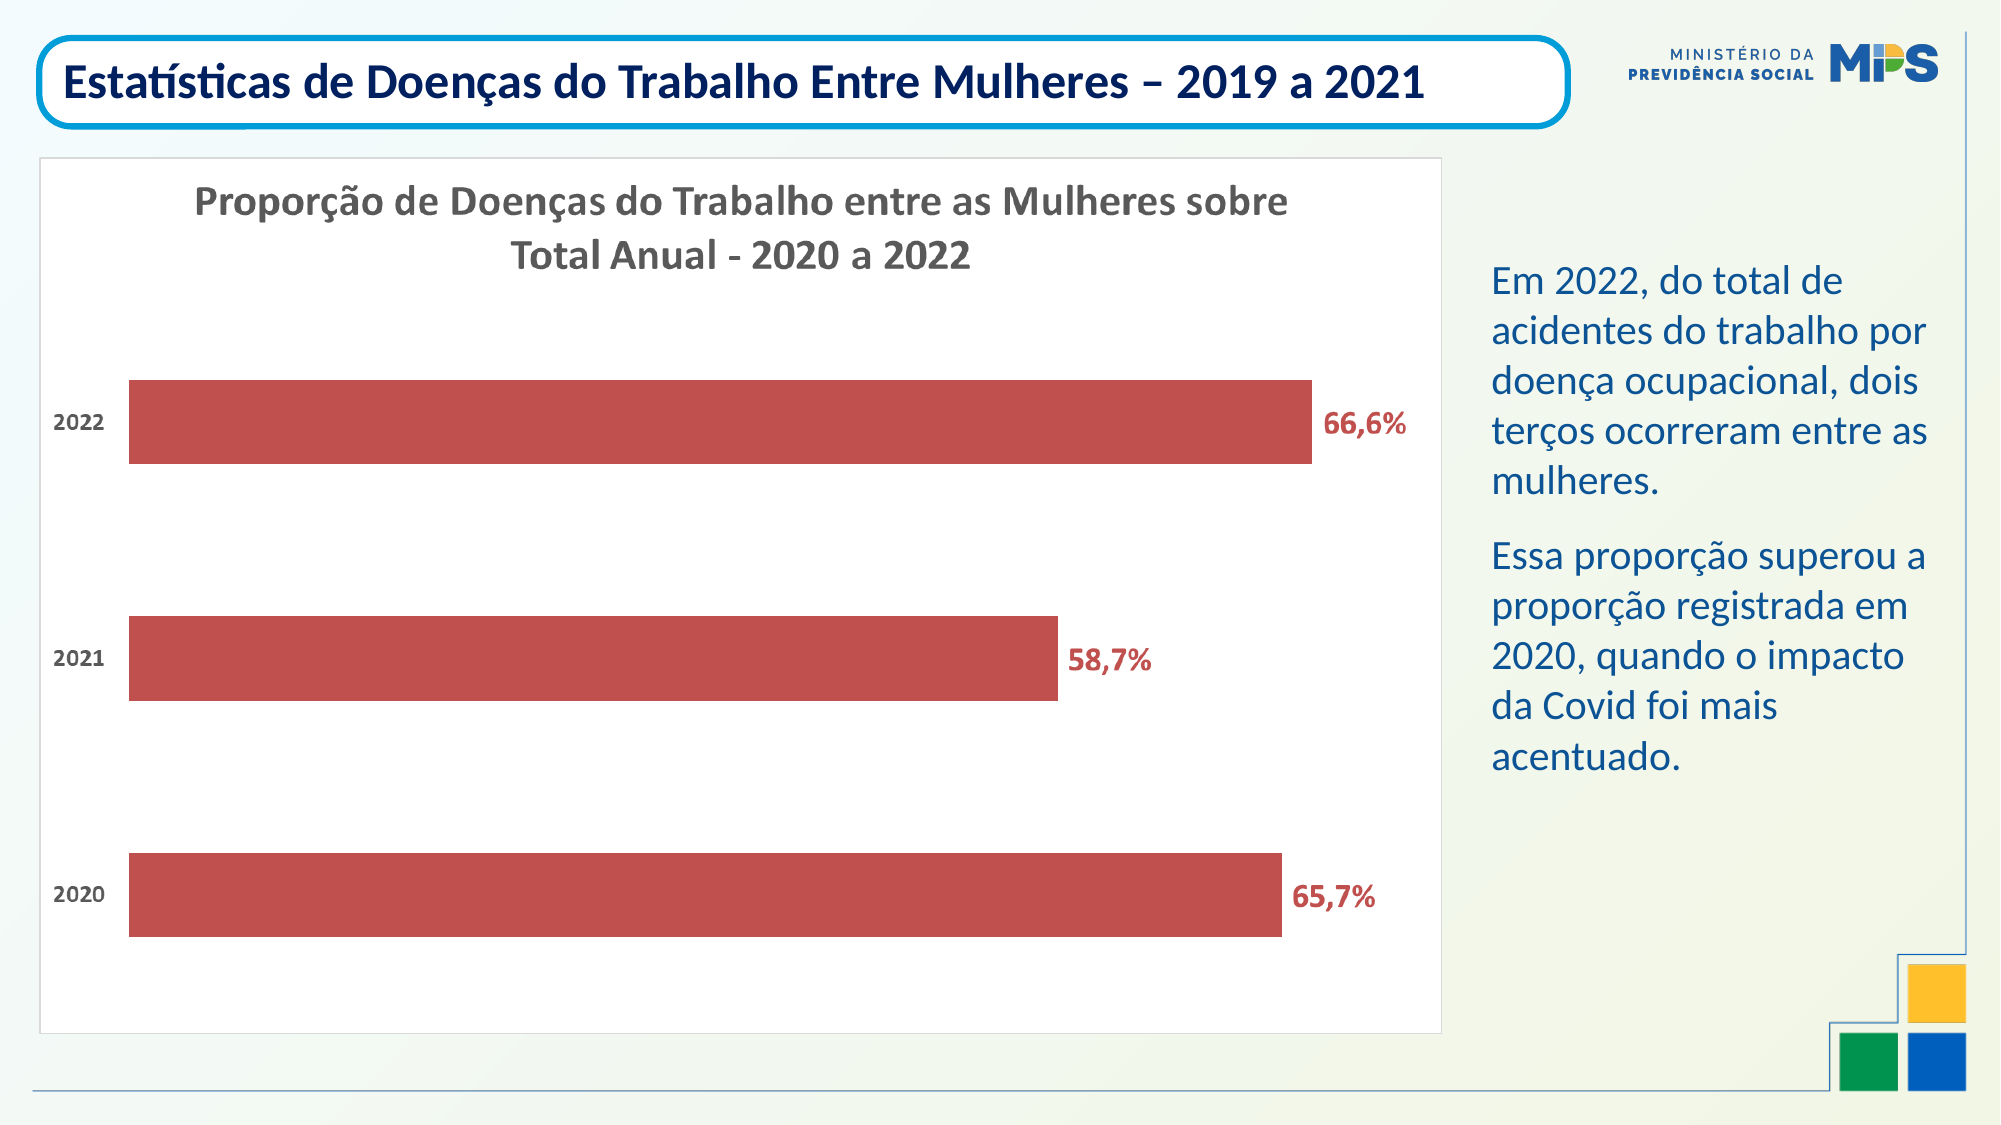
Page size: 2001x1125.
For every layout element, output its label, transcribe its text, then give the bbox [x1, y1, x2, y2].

picture [0, 0, 2000, 1125]
text_box Em 2022, do total de acidentes do trabalho por doença ocupacional, dois terços ocorreram entre as mulheres. Essa proporção superou a proporção registrada em 2020, quando o impacto da Covid foi mais acentuado. [1483, 243, 1955, 820]
text_box Estatísticas de Doenças do Trabalho Entre Mulheres – 2019 a 2021 [37, 35, 1570, 129]
